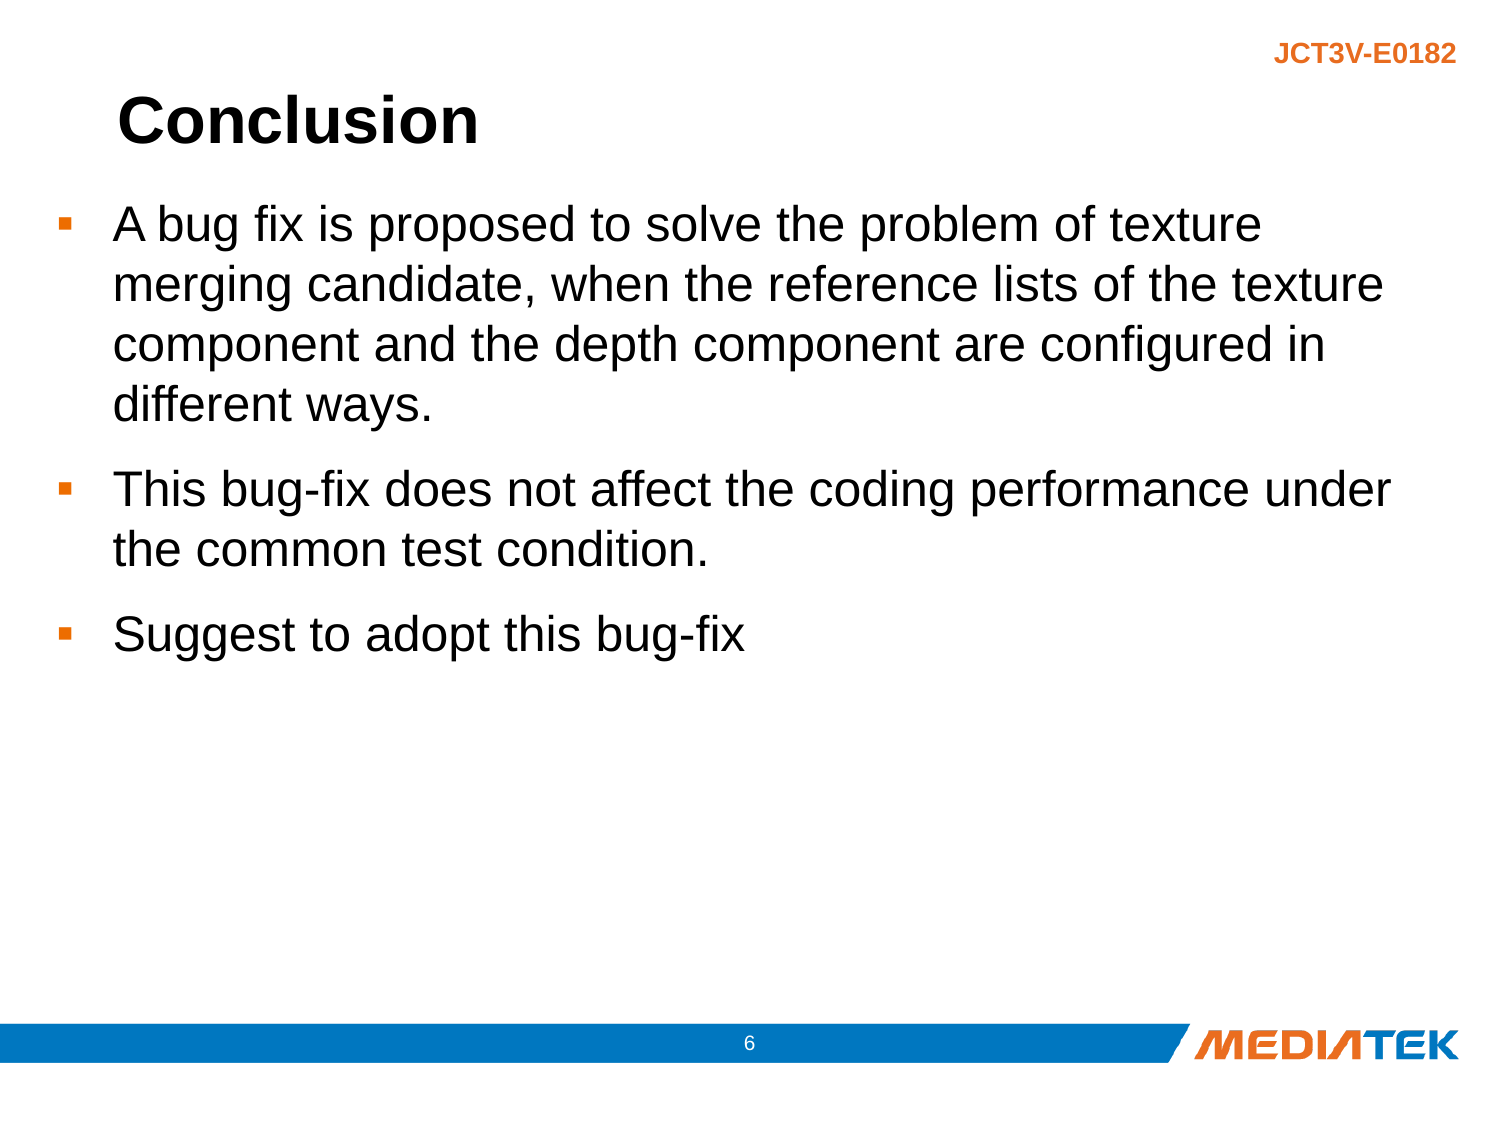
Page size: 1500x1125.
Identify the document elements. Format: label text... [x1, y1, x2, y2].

picture [789, 1023, 1459, 1063]
list A bug fix is proposed to solve the problem of texture merging candidate, when the reference lists of the texture component and the depth component are configured in different ways. This bug-fix does not affect the coding performance under the common test condition. Suggest to adopt this bug-fix [41, 184, 1425, 998]
slide_number 5 [711, 1022, 789, 1090]
title Conclusion [101, 62, 1425, 172]
picture [0, 1023, 711, 1063]
